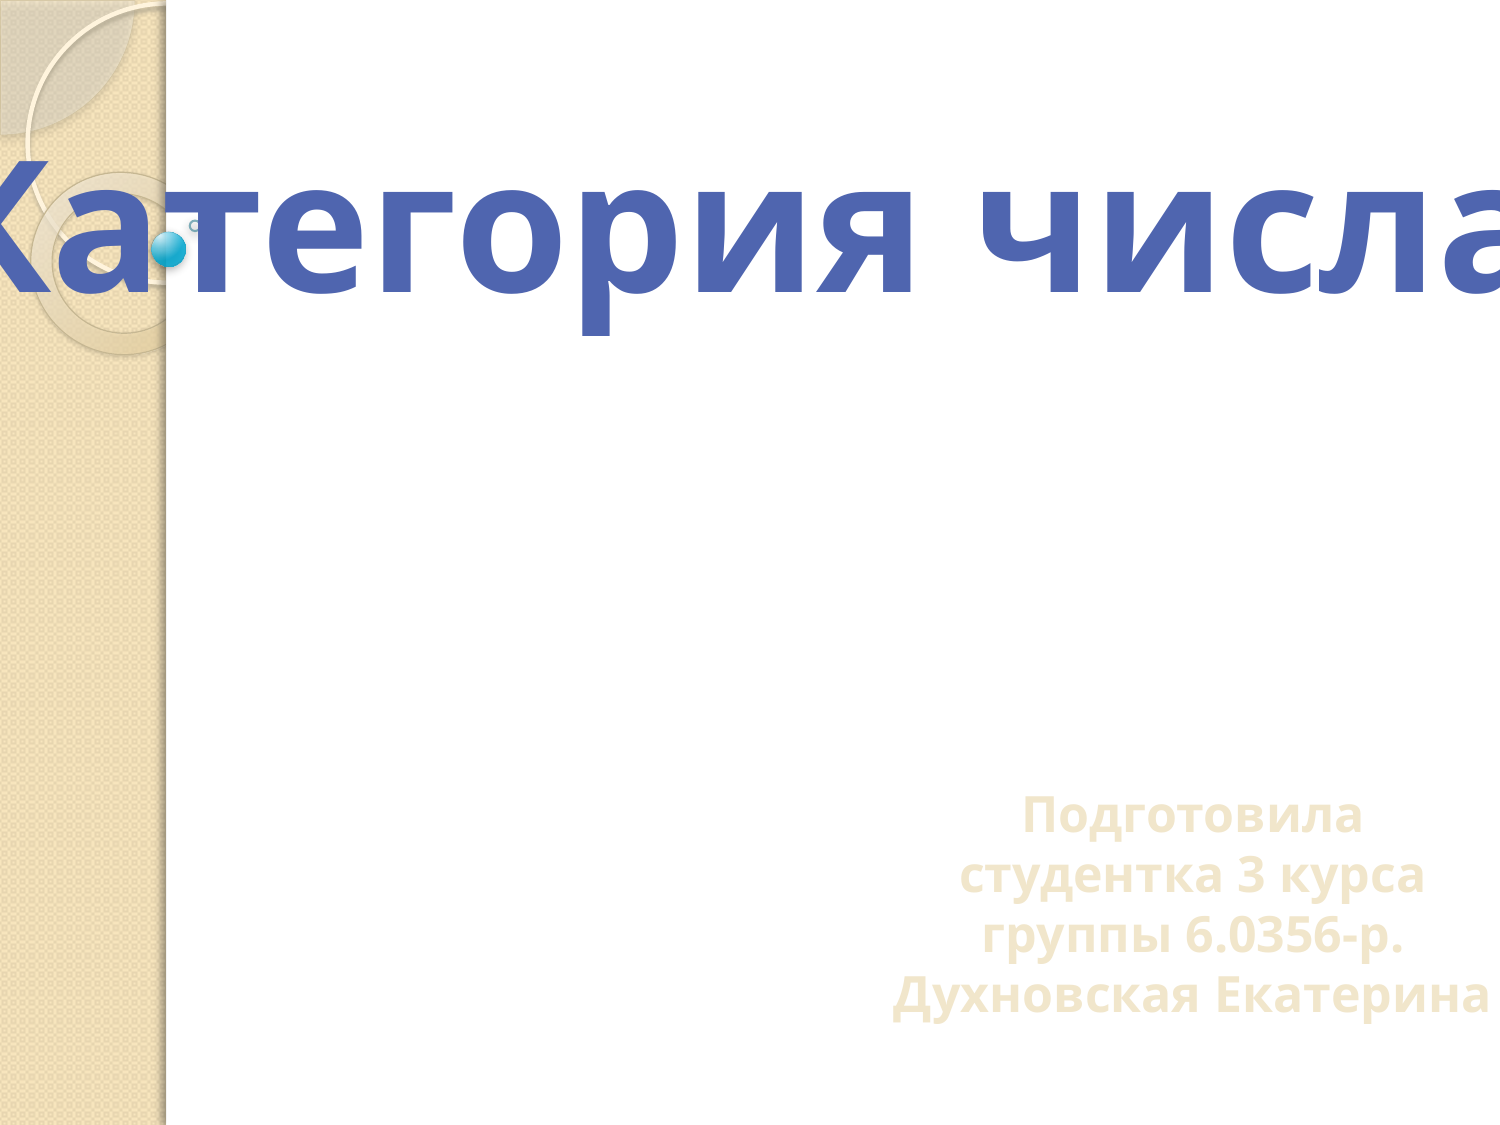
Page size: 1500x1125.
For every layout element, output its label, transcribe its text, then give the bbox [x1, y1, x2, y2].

text_box Категория числа [0, 101, 1500, 337]
text_box Подготовила студентка 3 курса группы 6.0356-р. Духновская Екатерина [878, 775, 1500, 1030]
